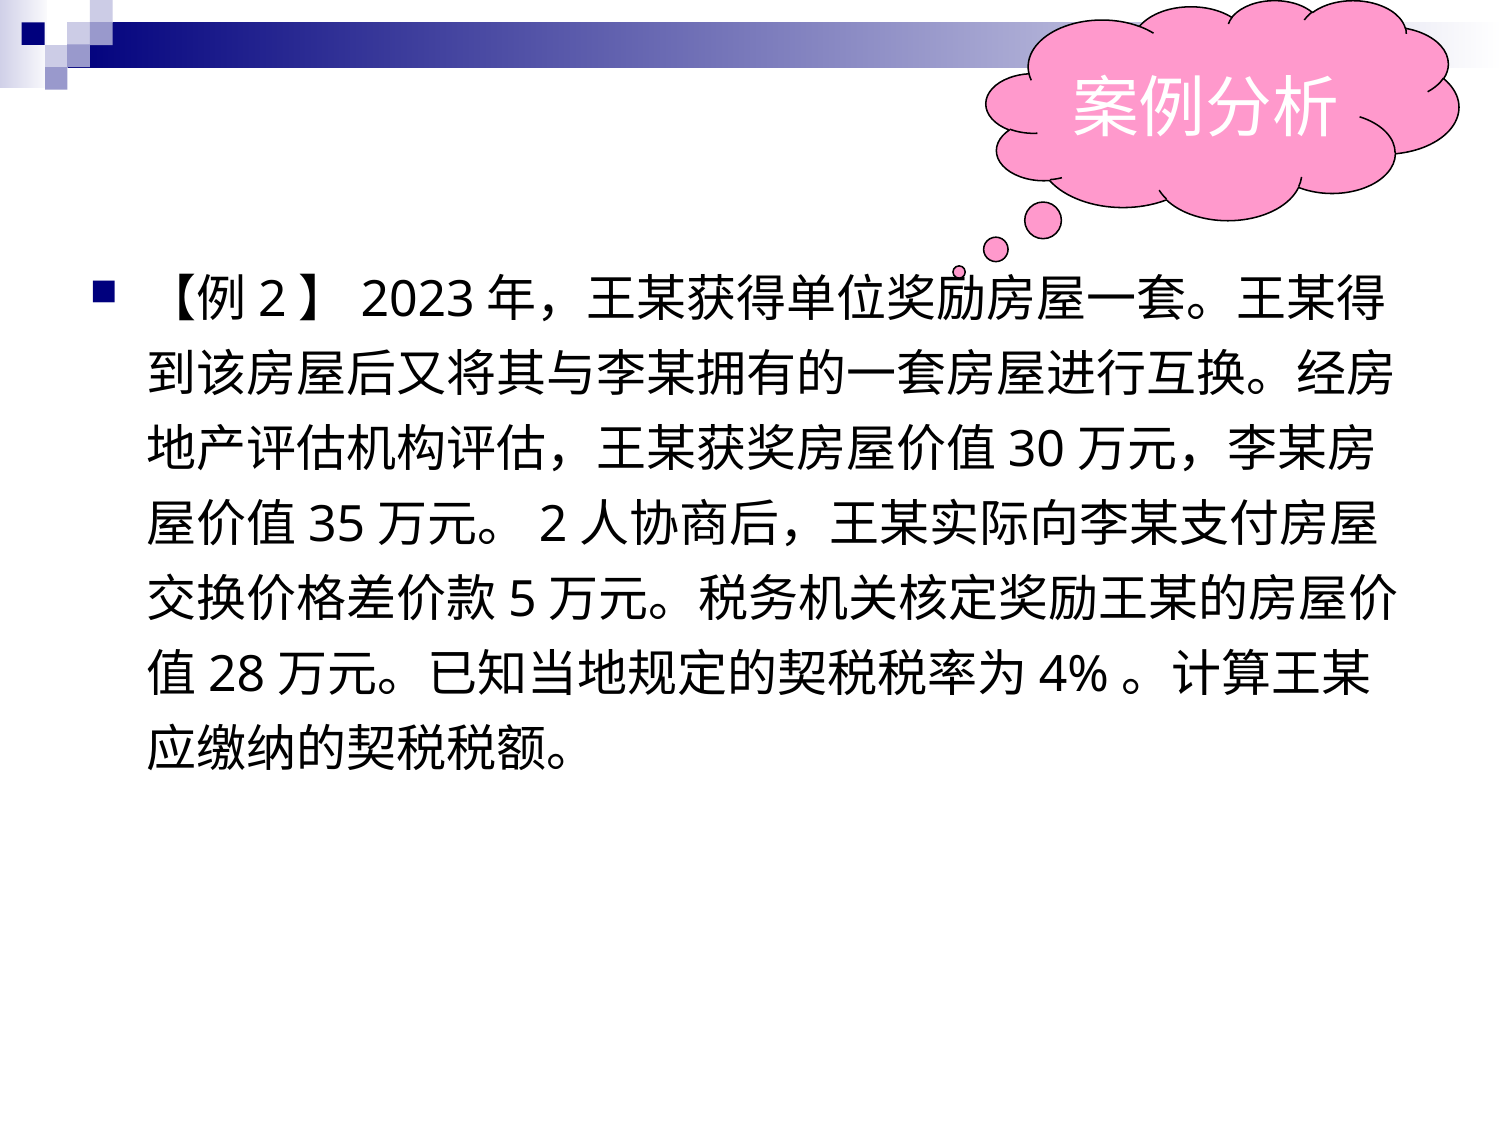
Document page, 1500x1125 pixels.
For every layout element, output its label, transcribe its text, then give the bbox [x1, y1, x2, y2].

text_box 案例分析 [1024, 202, 1062, 239]
list 【例2】2023年，王某获得单位奖励房屋一套。王某得到该房屋后又将其与李某拥有的一套房屋进行互换。经房地产评估机构评估，王某获奖房屋价值30万元，李某房屋价值35万元。2人协商后，王某实际向李某支付房屋交换价格差价款5万元。税务机关核定奖励王某的房屋价值28万元。已知当地规定的契税税率为4%。计算王某应缴纳的契税税额。 [74, 243, 1426, 882]
text_box 案例分析 [983, 237, 1009, 262]
text_box 案例分析 [985, 0, 1460, 221]
text_box 案例分析 [952, 265, 966, 279]
